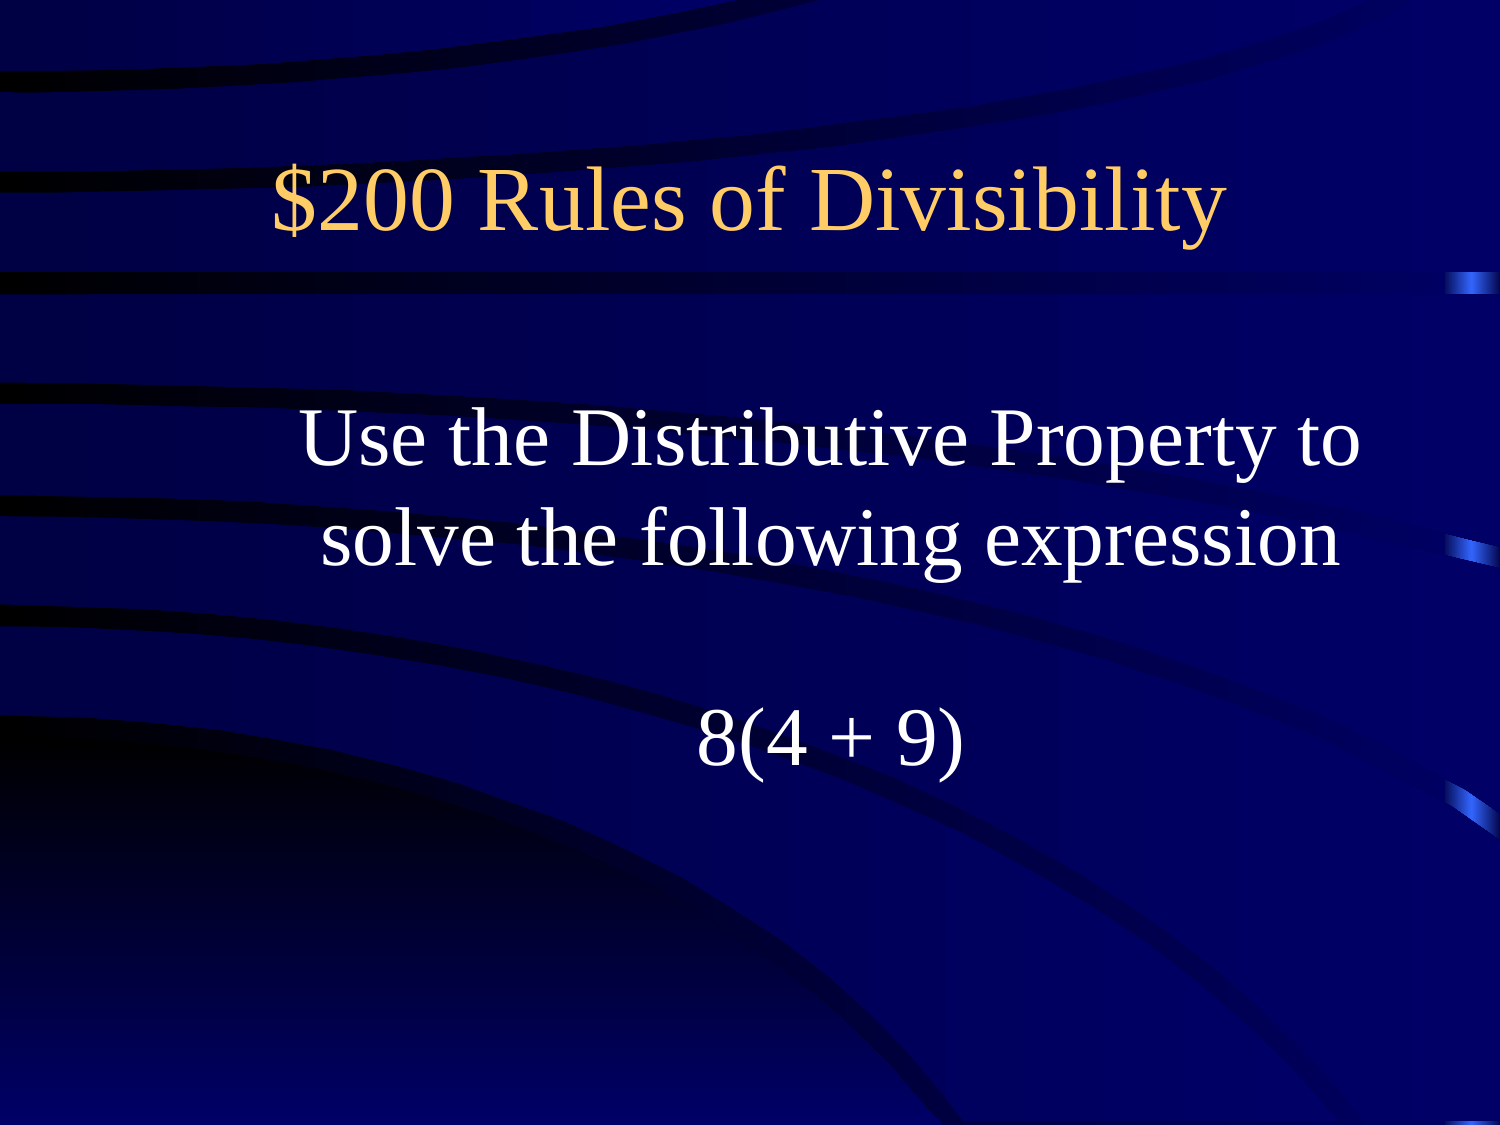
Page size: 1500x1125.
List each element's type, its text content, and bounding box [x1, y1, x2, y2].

text_box Use the Distributive Property to solve the following expression 8(4 + 9) [274, 374, 1388, 990]
title $200 Rules of Divisibility [112, 99, 1388, 288]
